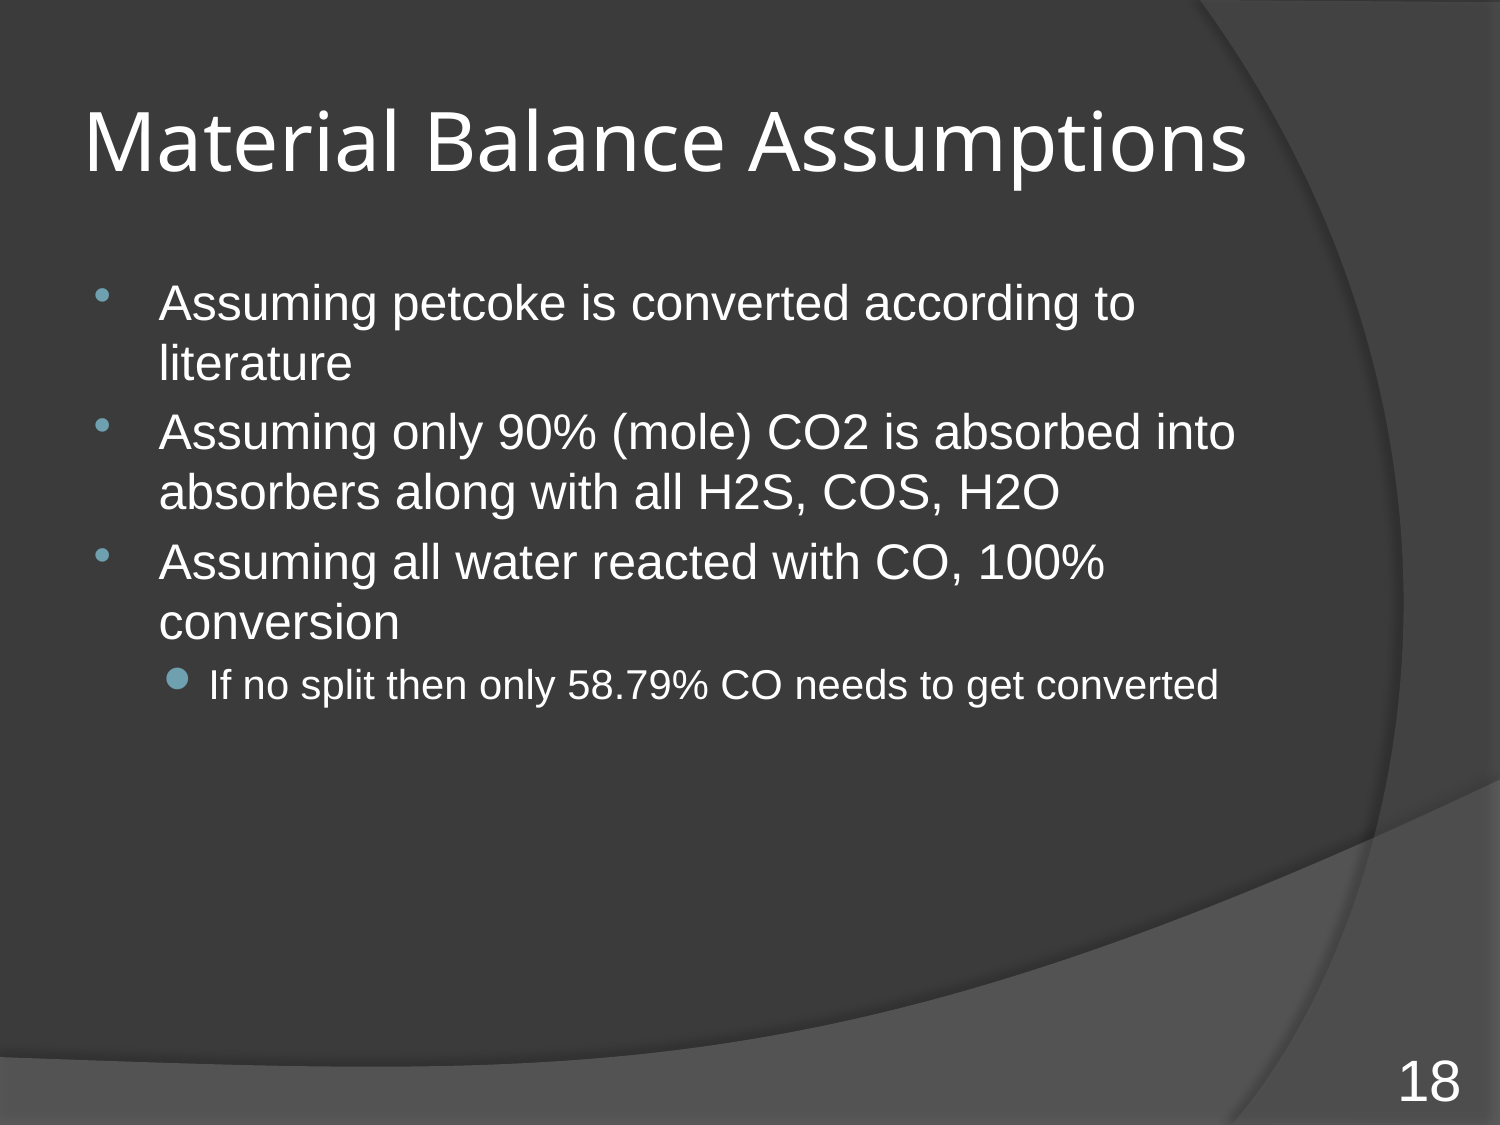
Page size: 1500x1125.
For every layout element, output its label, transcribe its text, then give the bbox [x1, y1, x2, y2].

list Assuming petcoke is converted according to literature Assuming only 90% (mole) CO2 is absorbed into absorbers along with all H2S, COS, H2O Assuming all water reacted with CO, 100% conversion If no split then only 58.79% CO needs to get converted [75, 262, 1300, 1005]
title Material Balance Assumptions [75, 45, 1300, 233]
slide_number 18 [1337, 1053, 1463, 1114]
